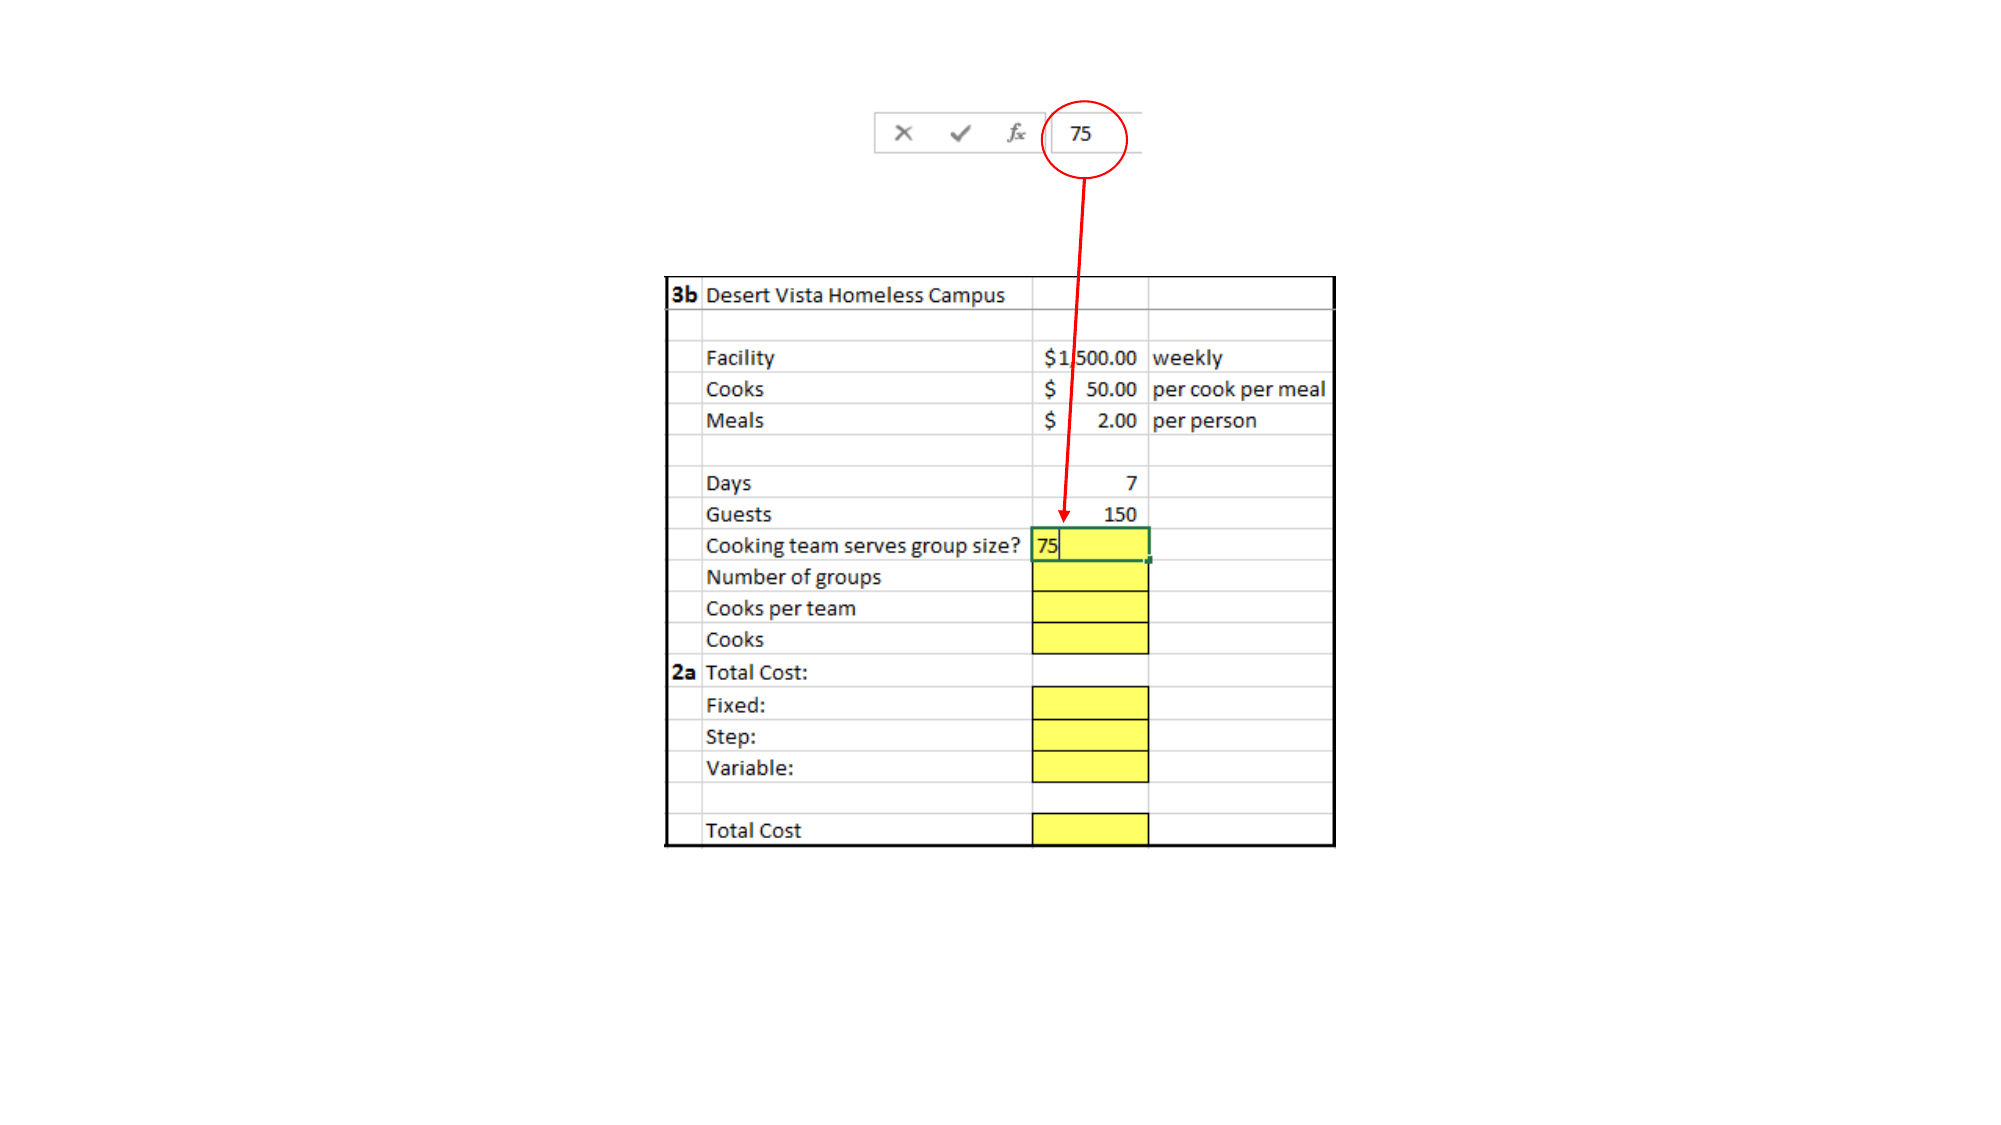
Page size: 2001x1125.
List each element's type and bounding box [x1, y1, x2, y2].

text_box [1050, 165, 1118, 180]
picture [858, 101, 1142, 165]
text_box [1063, 178, 1085, 523]
picture [664, 276, 1336, 849]
